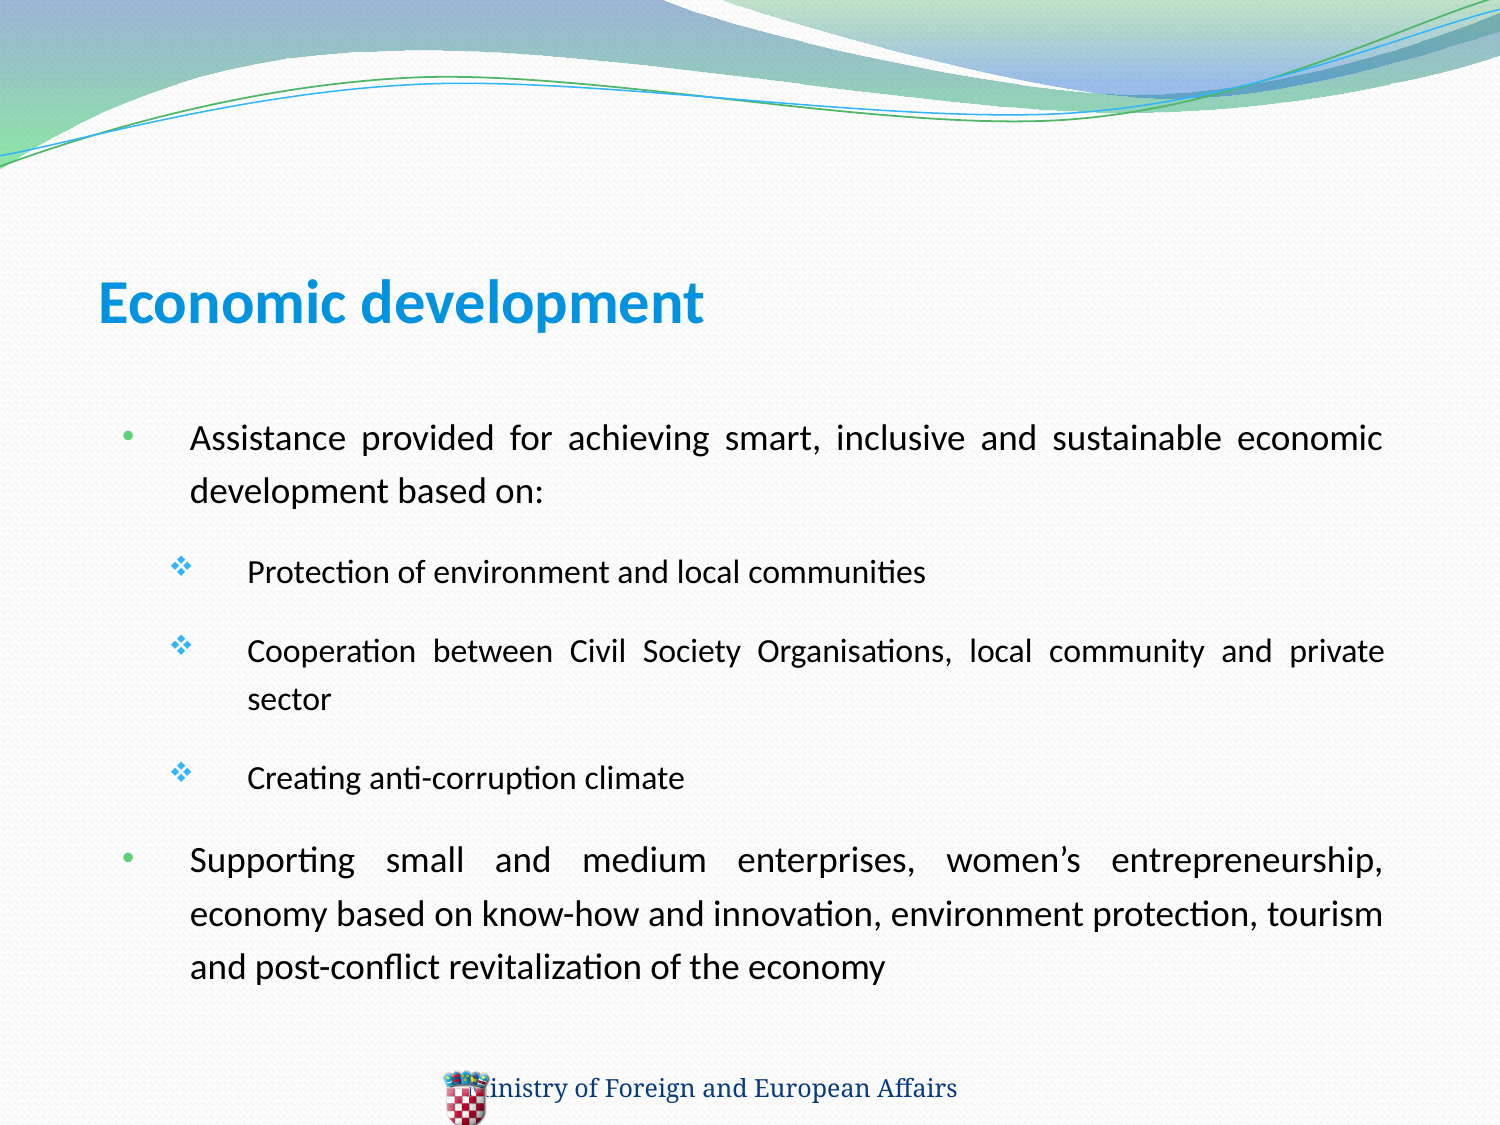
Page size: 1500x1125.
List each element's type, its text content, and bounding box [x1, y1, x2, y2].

list Assistance provided for achieving smart, inclusive and sustainable economic development based on: Protection of environment and local communities Cooperation between Civil Society Organisations, local community and private sector Creating anti-corruption climate Supporting small and medium enterprises, women’s entrepreneurship, economy based on know-how and innovation, environment protection, tourism and post-conflict revitalization of the economy [100, 397, 1400, 1000]
title Economic development [98, 184, 1500, 336]
picture [441, 1066, 492, 1125]
footer Ministry of Foreign and European Affairs [437, 1042, 988, 1103]
